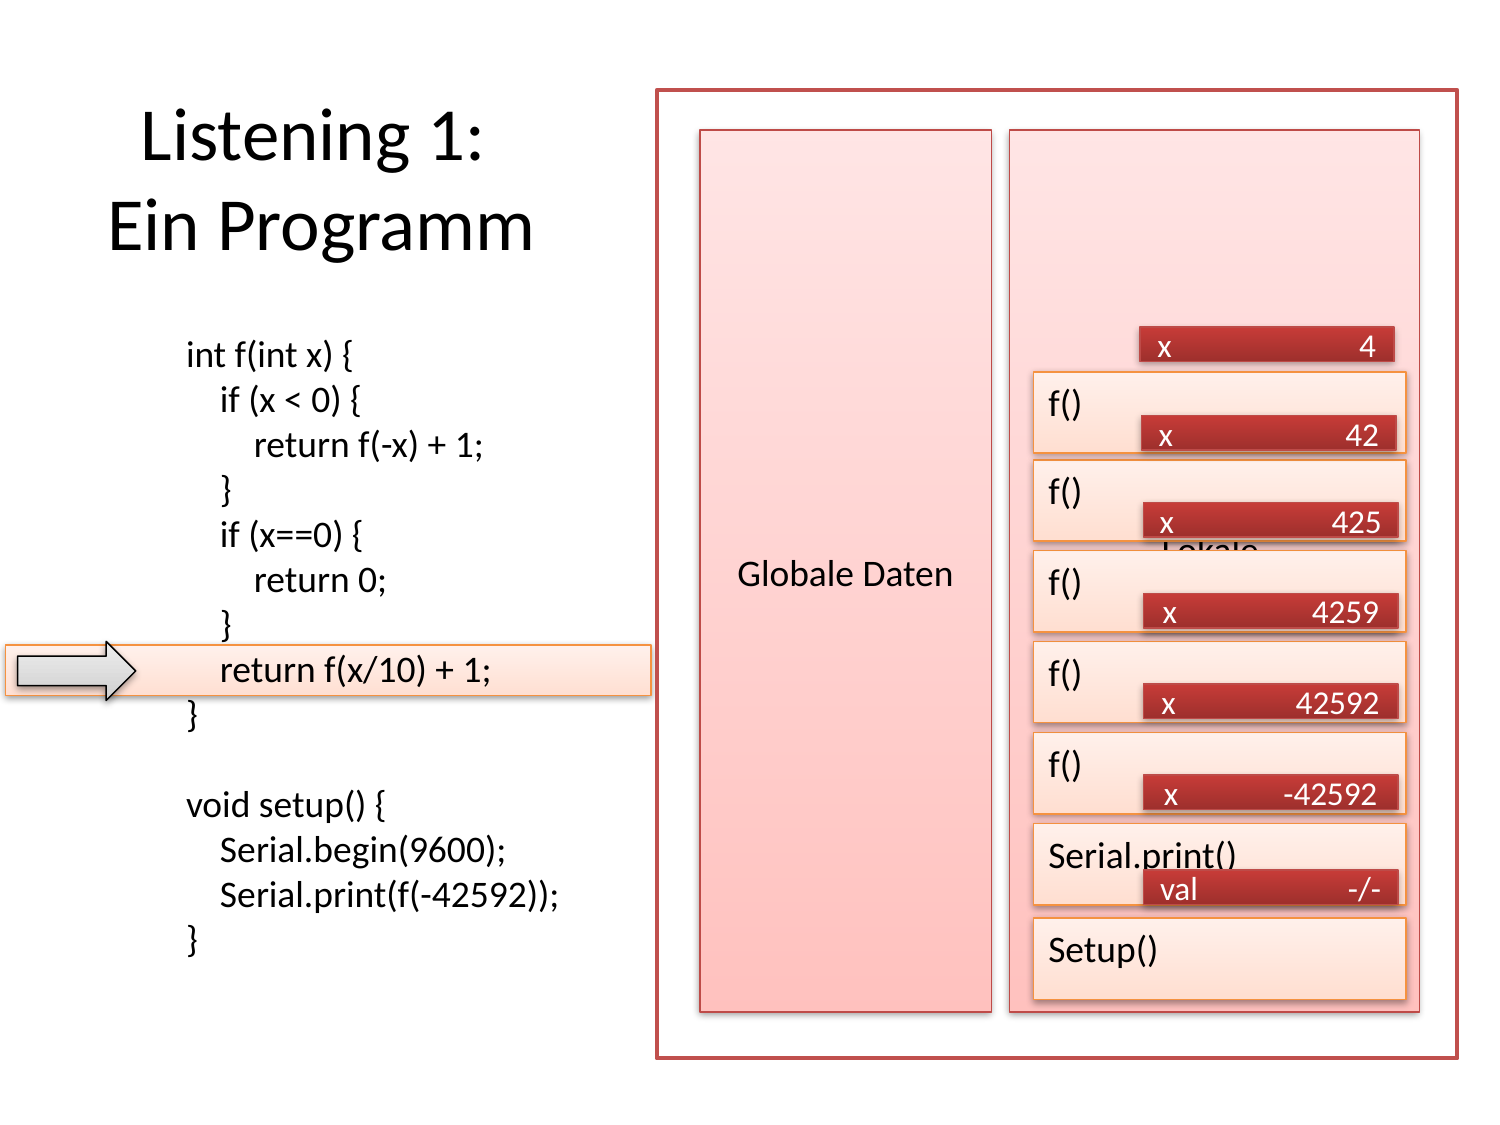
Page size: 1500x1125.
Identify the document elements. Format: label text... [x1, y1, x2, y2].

text_box Listening 1: Ein Programm [0, 78, 644, 273]
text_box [1033, 550, 1407, 633]
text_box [1033, 641, 1407, 723]
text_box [656, 89, 1458, 1059]
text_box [1033, 459, 1407, 542]
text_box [1033, 732, 1407, 815]
text_box int f(int x) { if (x < 0) { return f(-x) + 1; } if (x==0) { return 0; } return f(x/10) + 1; } void setup() { Serial.begin(9600); Serial.print(f(-42592)); } [171, 709, 650, 968]
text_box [5, 641, 650, 701]
text_box int f(int x) { if (x < 0) { return f(-x) + 1; } if (x==0) { return 0; } return f(x/10) + 1; } void setup() { Serial.begin(9600); Serial.print(f(-42592)); } [171, 322, 650, 639]
